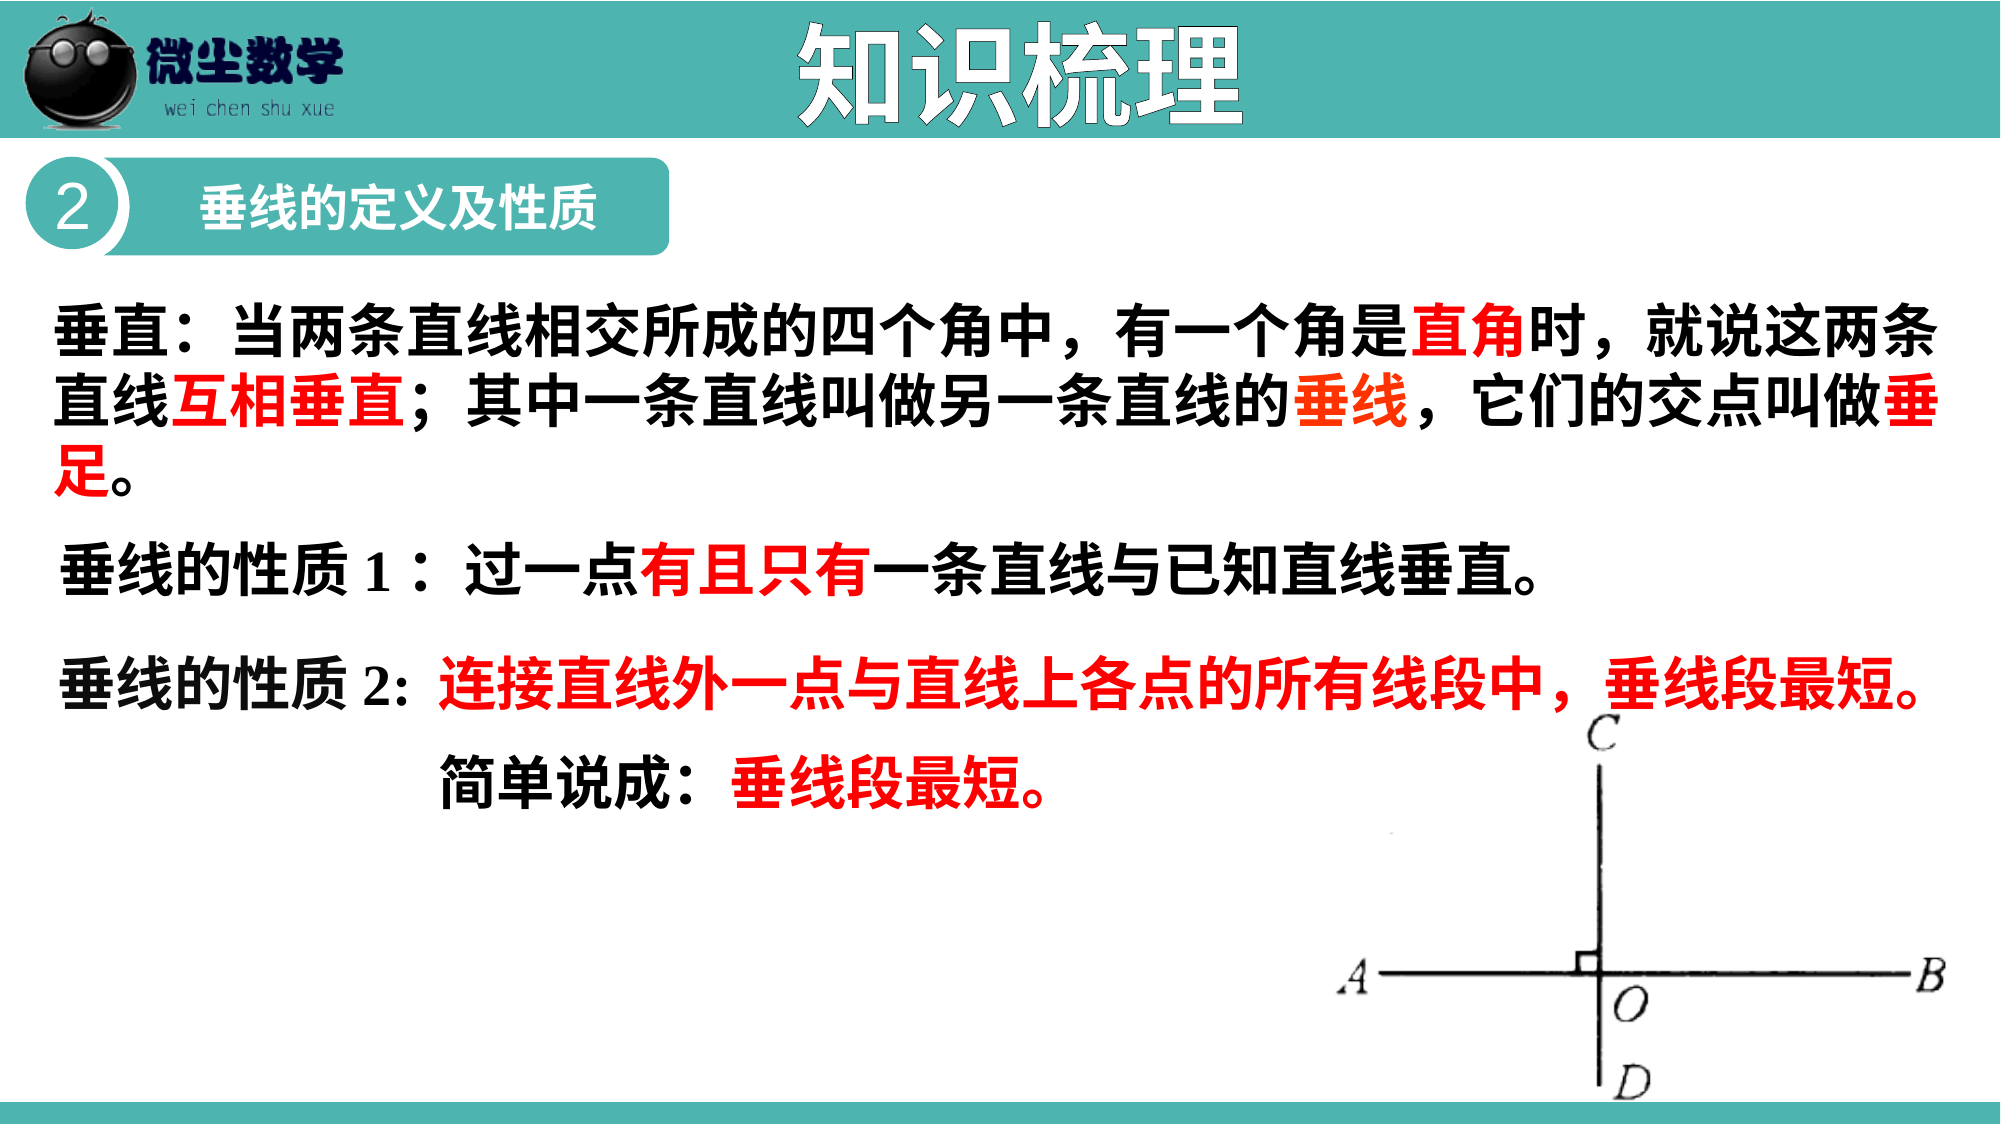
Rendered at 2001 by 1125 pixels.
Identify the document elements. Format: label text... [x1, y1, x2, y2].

text_box 垂直：当两条直线相交所成的四个角中，有一个角是直角时，就说这两条直线互相垂直；其中一条直线叫做另一条直线的垂线，它们的交点叫做垂足。 [37, 286, 1956, 512]
text_box 知识梳理 [780, 0, 1261, 148]
picture [0, 1, 2001, 1124]
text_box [25, 156, 670, 256]
text_box 连接直线外一点与直线上各点的所有线段中，垂线段最短。 简单说成：垂线段最短。 [424, 639, 2000, 824]
text_box 垂线的性质1：过一点有且只有一条直线与已知直线垂直。 [43, 525, 1935, 611]
text_box 垂线的性质2: [42, 639, 427, 725]
